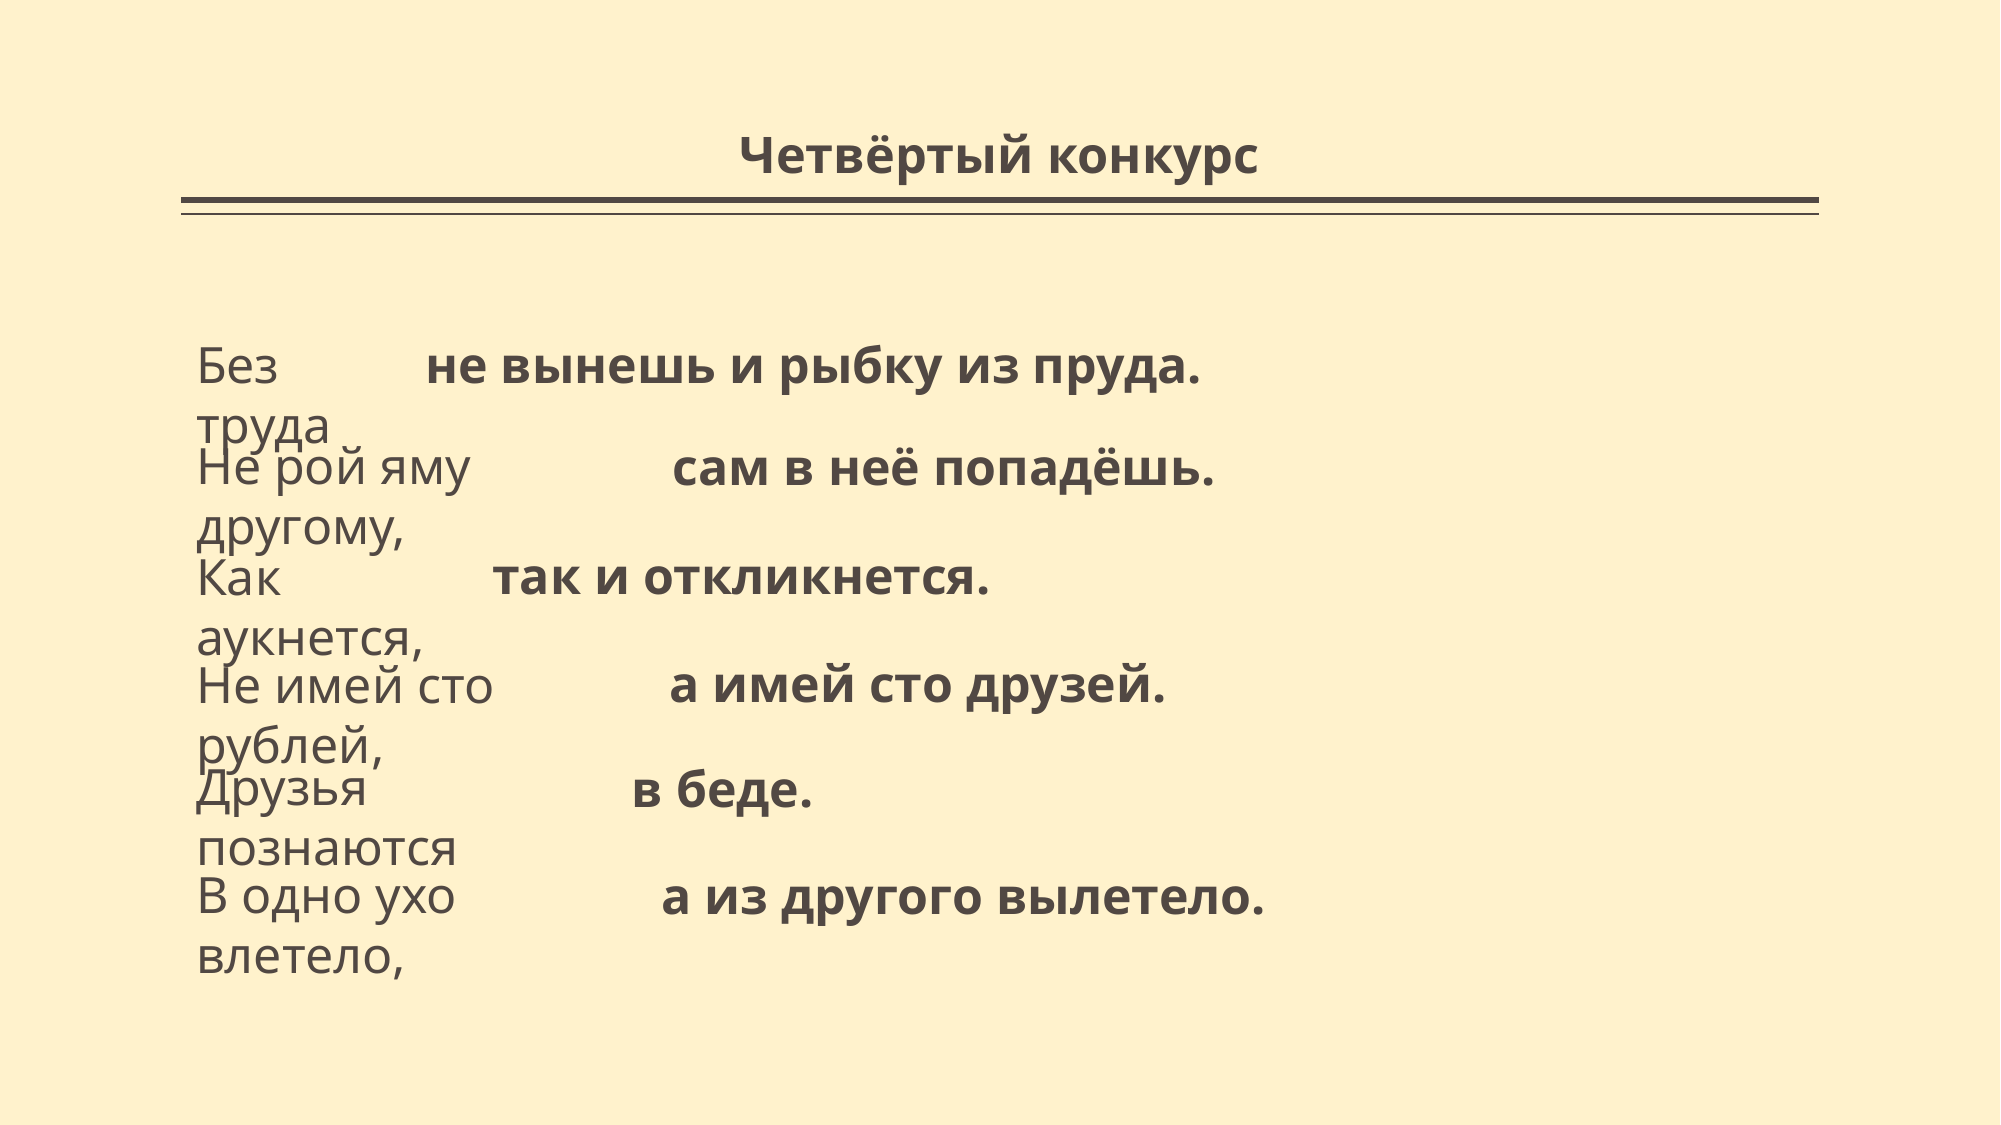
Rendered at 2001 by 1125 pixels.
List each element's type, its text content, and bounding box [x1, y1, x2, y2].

text_box Как аукнется, [181, 538, 528, 645]
text_box Без труда [181, 325, 441, 427]
title Четвёртый конкурс [181, 12, 1819, 193]
text_box так и откликнется. [477, 536, 1019, 612]
text_box а имей сто друзей. [654, 645, 1182, 720]
text_box а из другого вылетело. [646, 856, 1282, 932]
text_box В одно ухо влетело, [181, 856, 685, 991]
text_box сам в неё попадёшь. [644, 428, 1231, 503]
text_box не вынешь и рыбку из пруда. [410, 325, 1217, 401]
text_box Не рой яму другому, [181, 427, 685, 538]
text_box Друзья познаются [181, 748, 655, 856]
text_box в беде. [603, 750, 829, 825]
text_box Не имей сто рублей, [181, 645, 709, 750]
